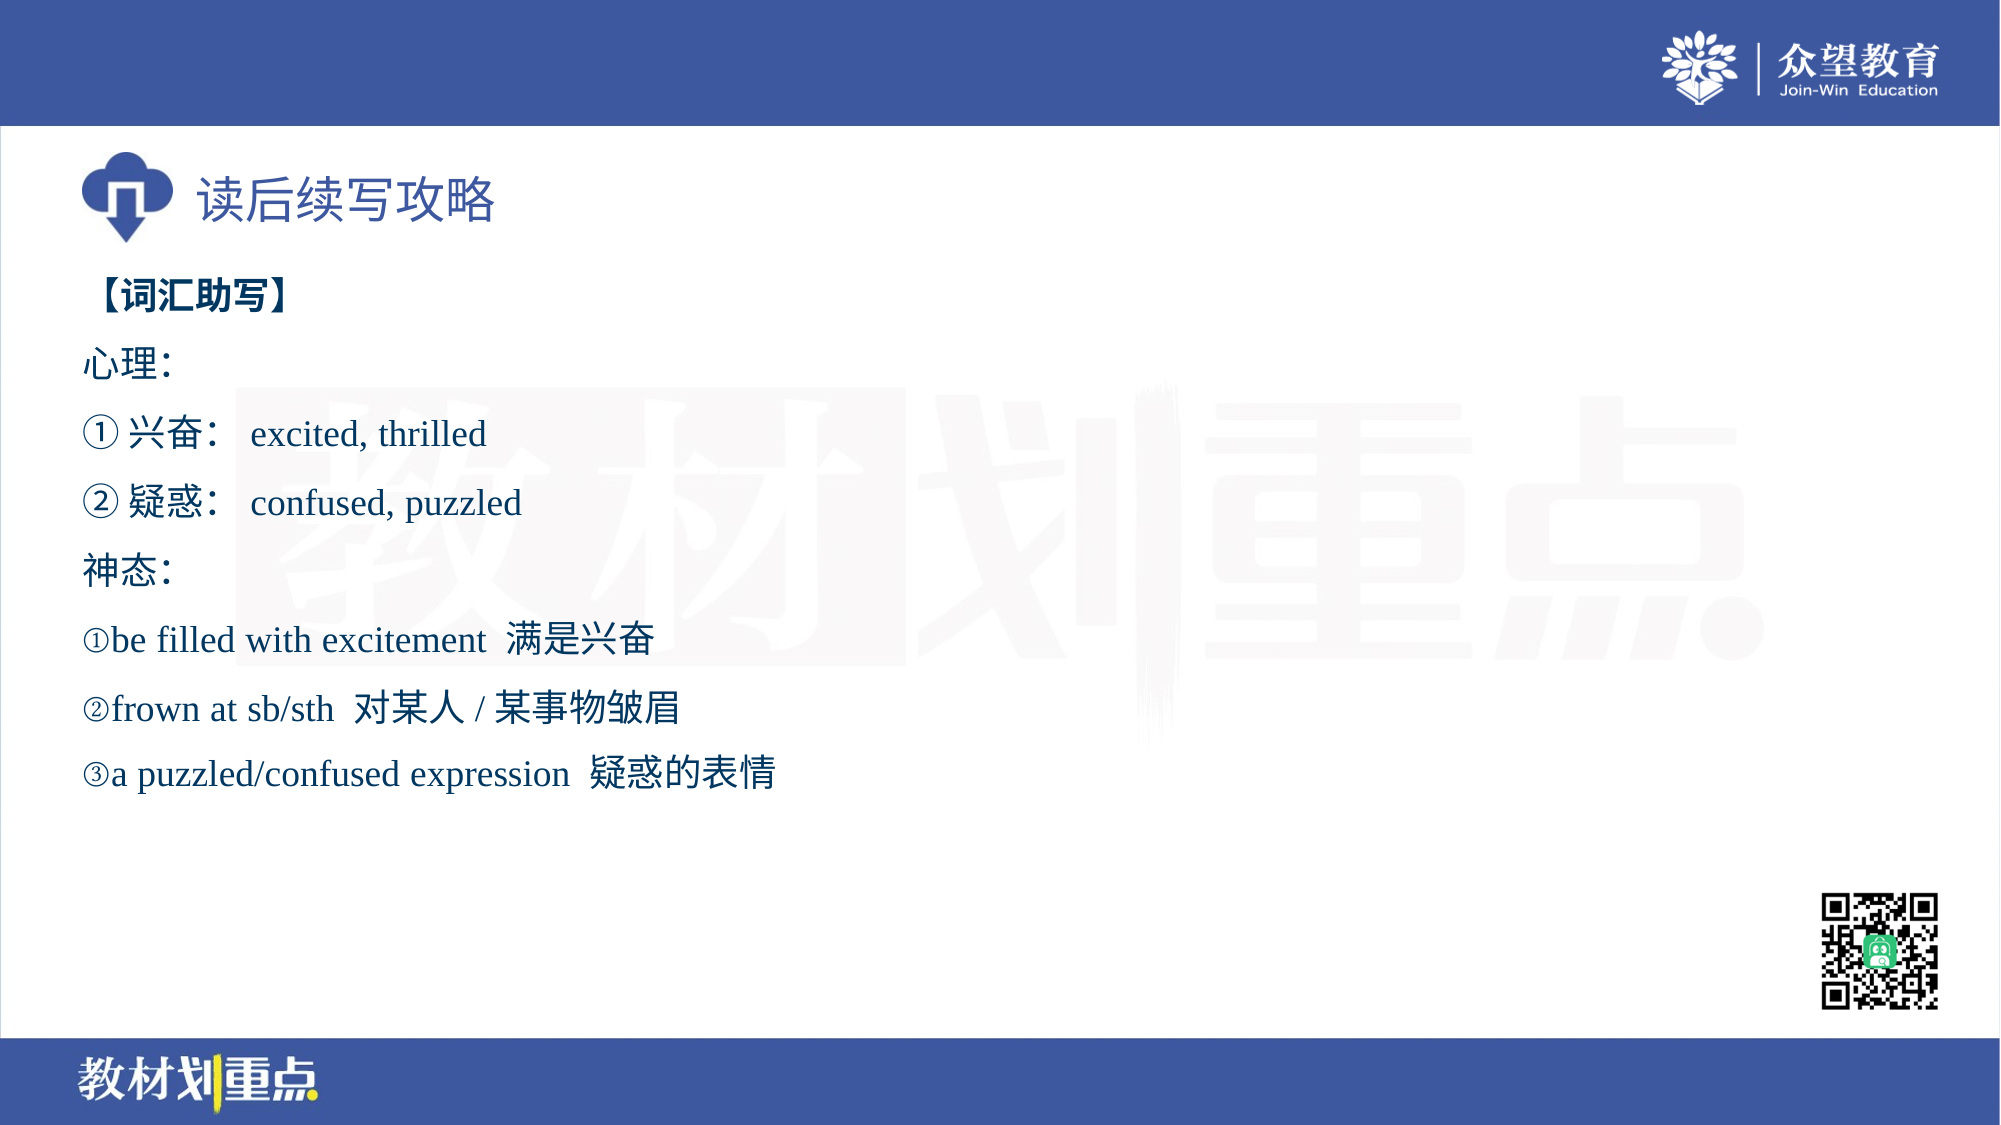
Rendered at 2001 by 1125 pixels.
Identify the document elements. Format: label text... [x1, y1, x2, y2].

text_box 【词汇助写】 心理： ①兴奋：excited, thrilled ②疑惑：confused, puzzled 神态： ①be filled with excitement 满是兴奋 ②frown at sb/sth 对某人/某事物皱眉 ③a puzzled/confused expression 疑惑的表情 [82, 248, 1817, 787]
picture [0, 0, 2000, 1125]
